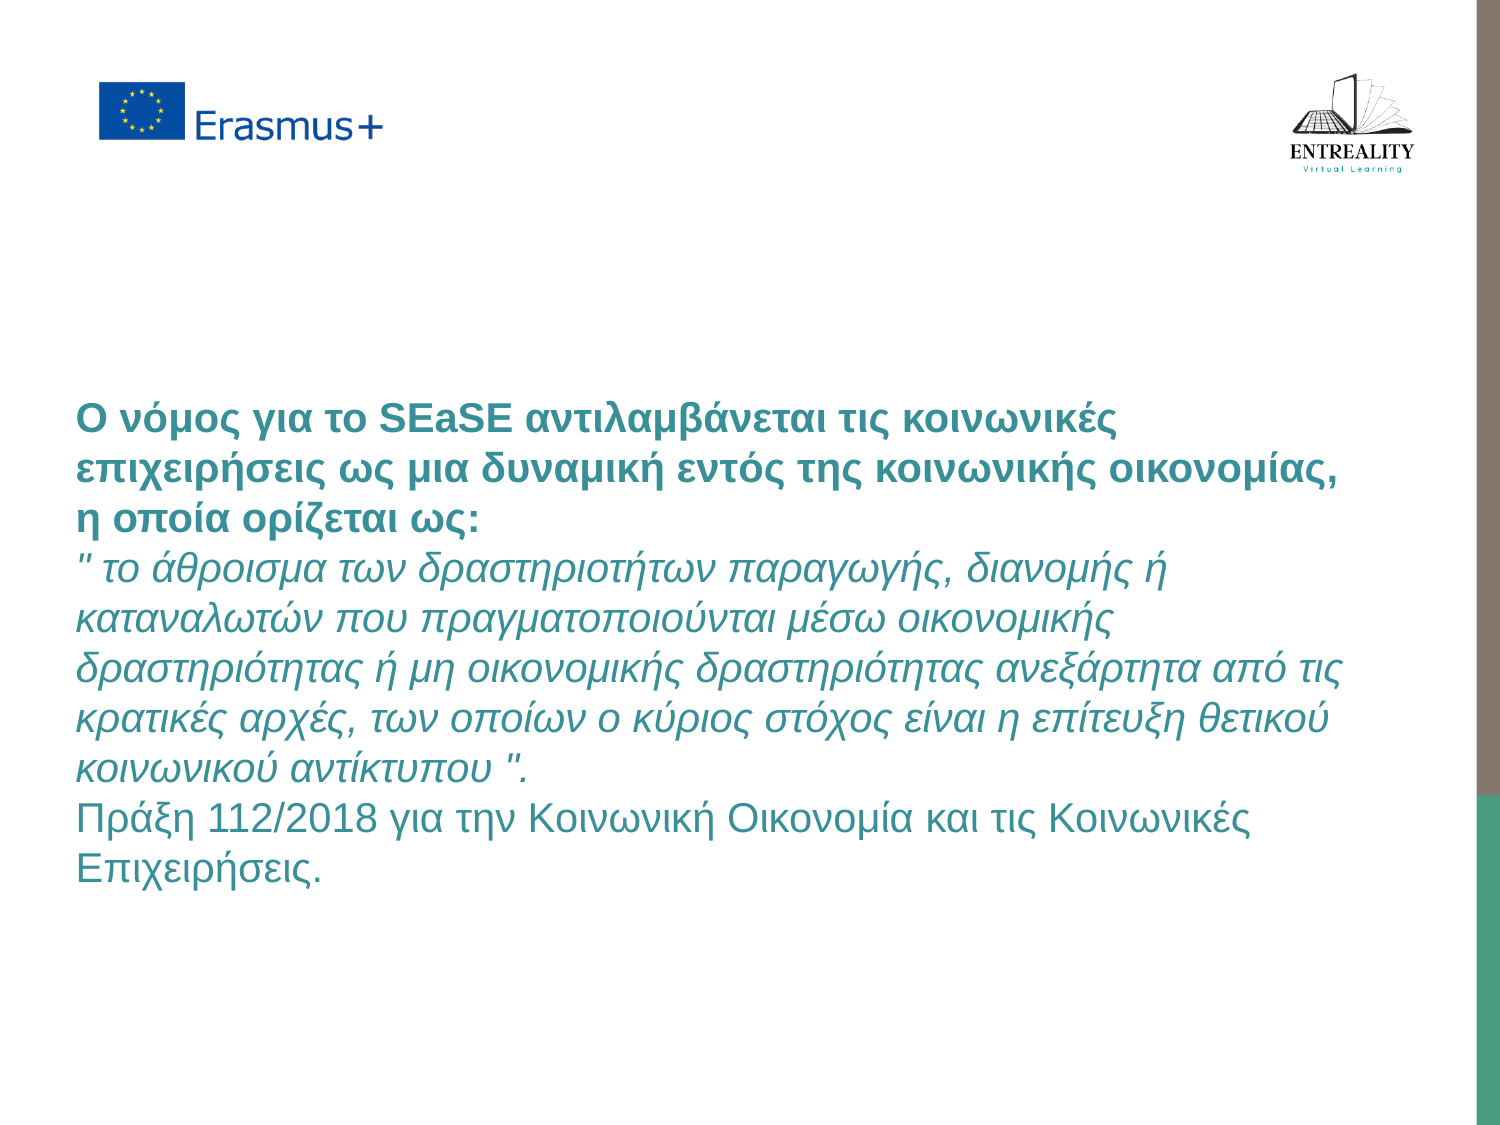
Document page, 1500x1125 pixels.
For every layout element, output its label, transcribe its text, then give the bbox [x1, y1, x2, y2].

title Ο νόμος για το SEaSE αντιλαμβάνεται τις κοινωνικές επιχειρήσεις ως μια δυναμική εντός της κοινωνικής οικονομίας, η οποία ορίζεται ως: " το άθροισμα των δραστηριοτήτων παραγωγής, διανομής ή καταναλωτών που πραγματοποιούνται μέσω οικονομικής δραστηριότητας ή μη οικονομικής δραστηριότητας ανεξάρτητα από τις κρατικές αρχές, των οποίων ο κύριος στόχος είναι η επίτευξη θετικού κοινωνικού αντίκτυπου ". Πράξη 112/2018 για την Κοινωνική Οικονομία και τις Κοινωνικές Επιχειρήσεις. [60, 382, 1385, 1010]
subtitle [105, 656, 1301, 751]
picture [81, 64, 399, 156]
picture [1246, 17, 1458, 229]
